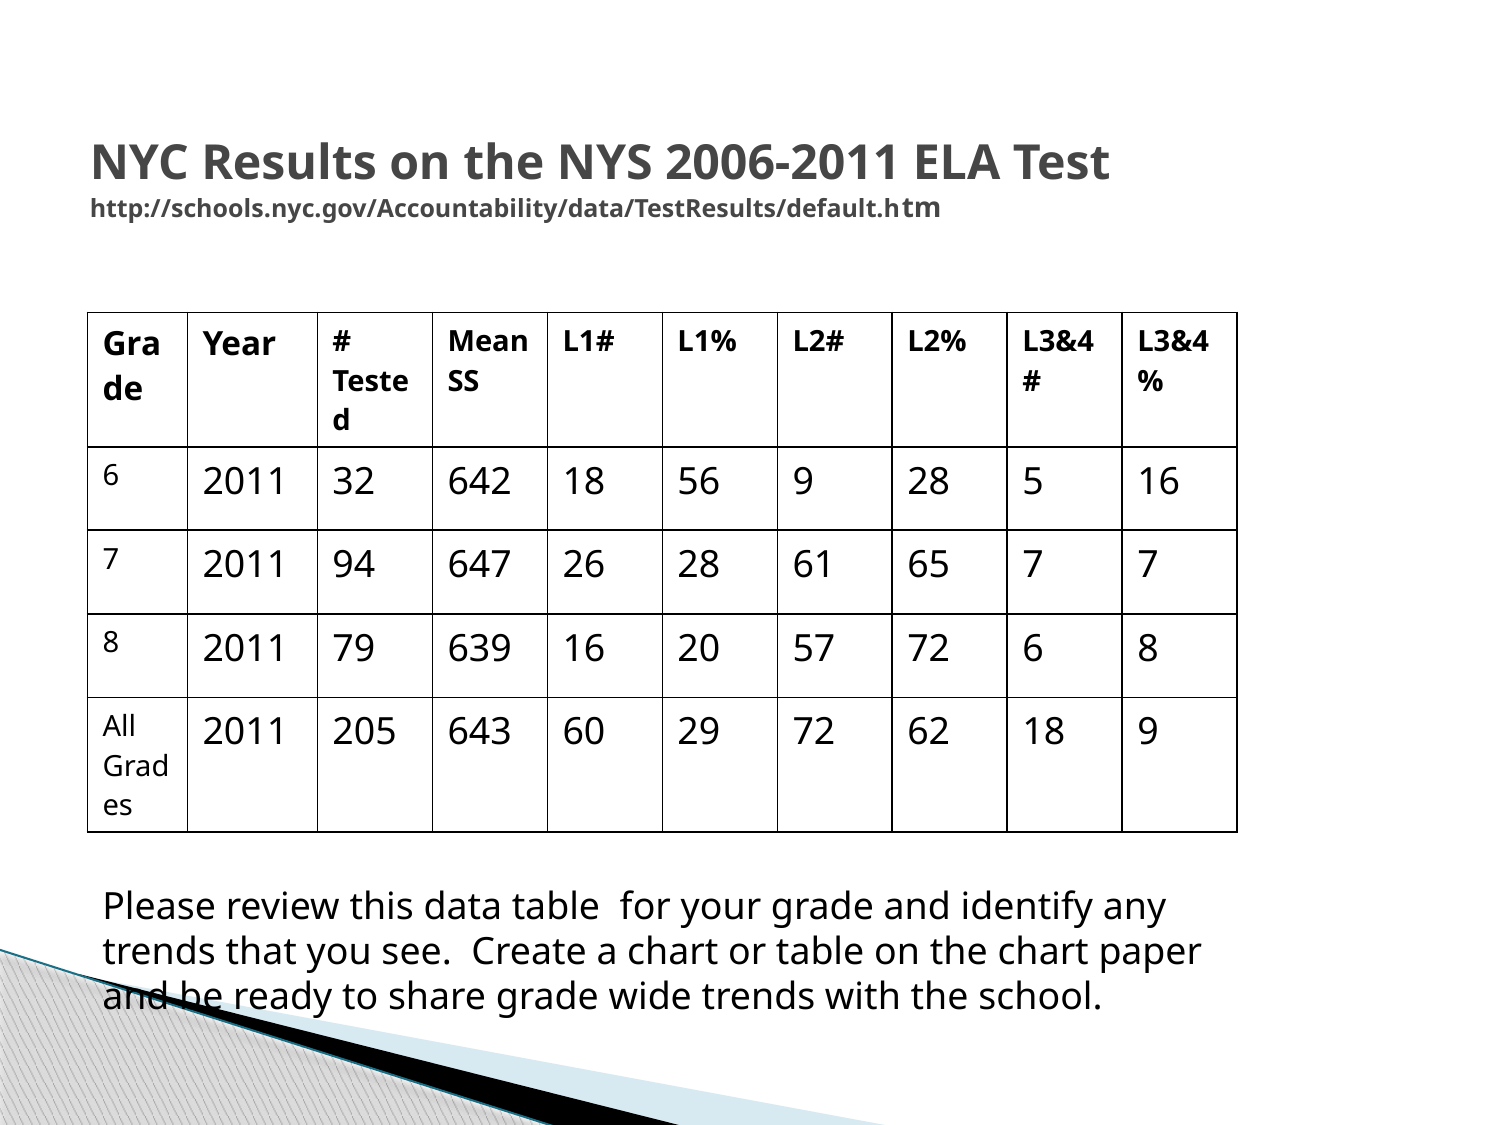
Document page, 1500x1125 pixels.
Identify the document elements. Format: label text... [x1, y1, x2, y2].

table_cell 62 [893, 698, 1006, 831]
table_cell 16 [548, 615, 662, 697]
table_cell 28 [893, 448, 1006, 529]
table_cell 2011 [188, 448, 317, 529]
table_header L1% [663, 313, 777, 446]
table_cell All Grades [88, 698, 187, 831]
table_cell 643 [433, 698, 547, 831]
table_header L2# [778, 313, 891, 446]
list [62, 249, 1413, 993]
table_cell 57 [778, 615, 891, 697]
table_cell 29 [663, 698, 777, 831]
table_cell 2011 [188, 698, 317, 831]
table_cell 72 [778, 698, 891, 831]
table_cell 7 [1123, 531, 1236, 613]
table_cell 639 [433, 615, 547, 697]
table_cell 20 [663, 615, 777, 697]
table_cell 647 [433, 531, 547, 613]
table_cell 72 [893, 615, 1006, 697]
table_header L3&4 # [1008, 313, 1121, 446]
table_header L2% [893, 313, 1006, 446]
table_header L1# [548, 313, 662, 446]
table_header # Tested [318, 313, 432, 446]
table_cell 205 [318, 698, 432, 831]
table_cell 5 [1008, 448, 1121, 529]
table_cell 8 [88, 615, 187, 697]
table_cell 18 [1008, 698, 1121, 831]
table_cell 9 [1123, 698, 1236, 831]
table_header Mean SS [433, 313, 547, 446]
table_cell 18 [548, 448, 662, 529]
table_cell 65 [893, 531, 1006, 613]
table_cell 6 [88, 448, 187, 529]
table_cell 94 [318, 531, 432, 613]
table_header Grade [88, 313, 187, 446]
table_cell 16 [1123, 448, 1236, 529]
table_cell 7 [88, 531, 187, 613]
table_cell 61 [778, 531, 891, 613]
table_cell 9 [778, 448, 891, 529]
table_cell 56 [663, 448, 777, 529]
table_cell 26 [548, 531, 662, 613]
table_cell 2011 [188, 615, 317, 697]
table_cell 60 [548, 698, 662, 831]
table_header L3&4% [1123, 313, 1236, 446]
table_cell 79 [318, 615, 432, 697]
table_cell 642 [433, 448, 547, 529]
table_cell 8 [1123, 615, 1236, 697]
table_cell 2011 [188, 531, 317, 613]
table_cell 6 [1008, 615, 1121, 697]
table_cell 32 [318, 448, 432, 529]
title NYC Results on the NYS 2006-2011 ELA Test http://schools.nyc.gov/Accountability/data/TestResults/default.htm [75, 45, 1425, 233]
table_header Year [188, 313, 317, 446]
table_cell 28 [663, 531, 777, 613]
text_box Please review this data table for your grade and identify any trends that you see. Create a chart or table on the chart paper and be ready to share grade wide trends with the school. [87, 874, 1250, 1025]
table_cell 7 [1008, 531, 1121, 613]
